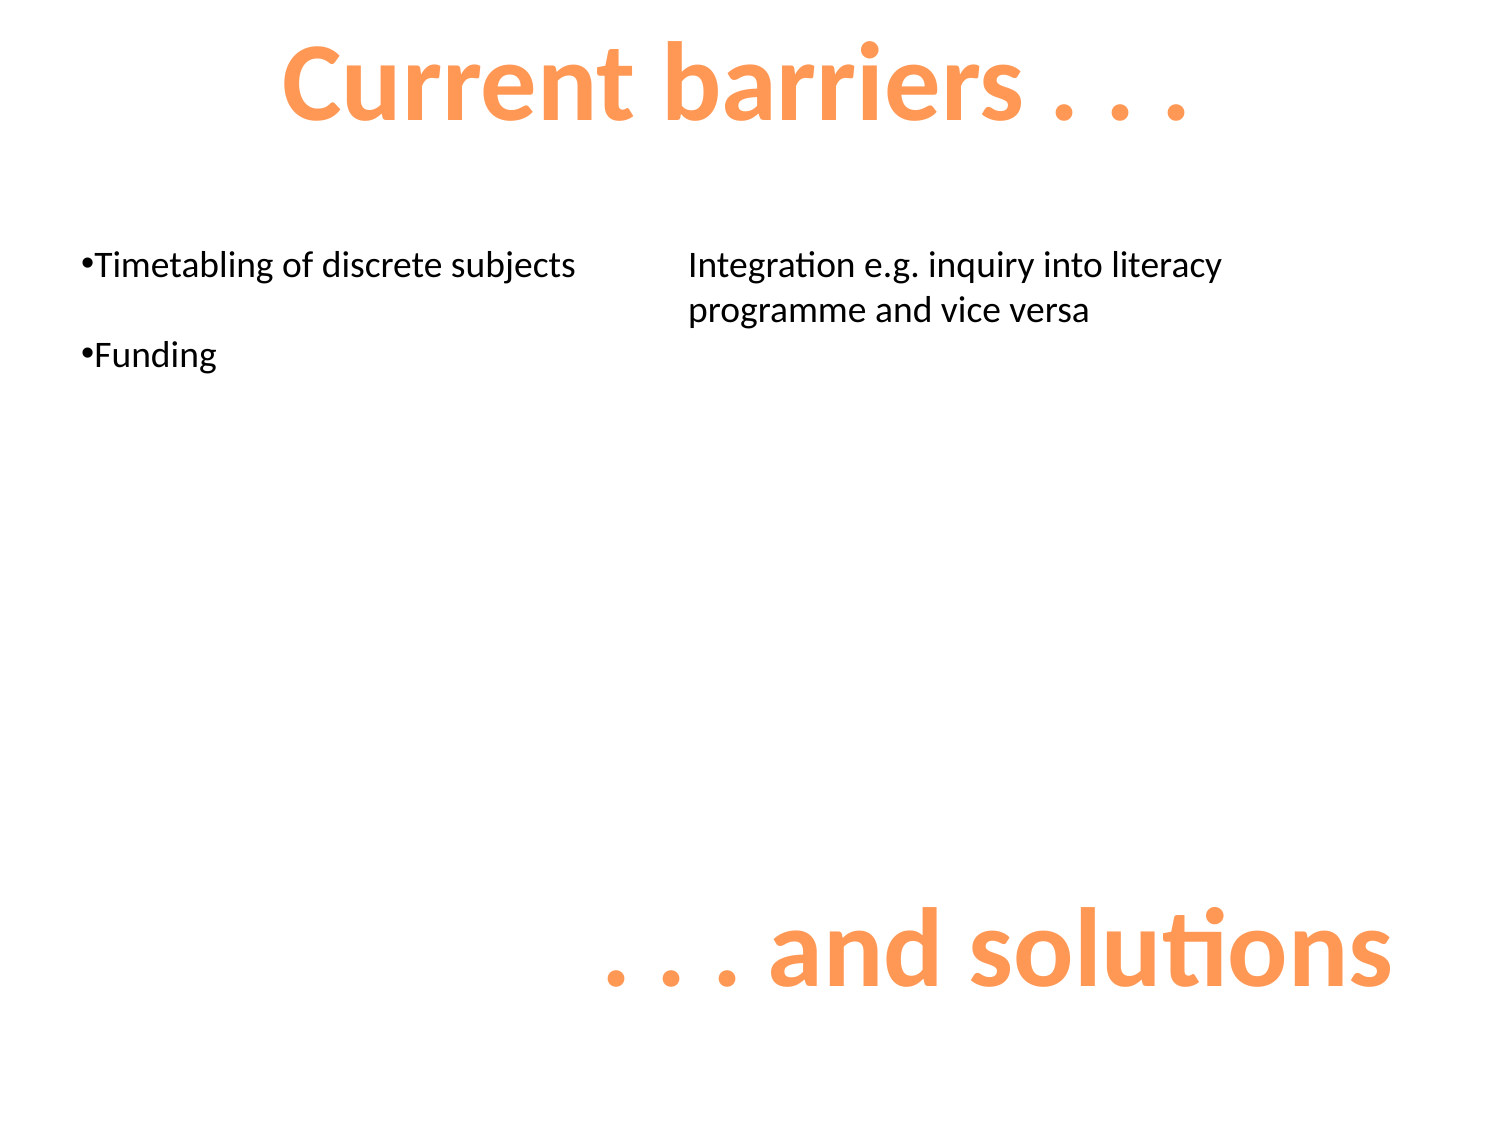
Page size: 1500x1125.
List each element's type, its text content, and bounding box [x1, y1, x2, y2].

text_box Timetabling of discrete subjects Funding [66, 232, 638, 473]
text_box Integration e.g. inquiry into literacy programme and vice versa [673, 232, 1414, 338]
text_box . . . and solutions [585, 866, 1410, 1017]
text_box Current barriers . . . [267, 0, 1233, 150]
